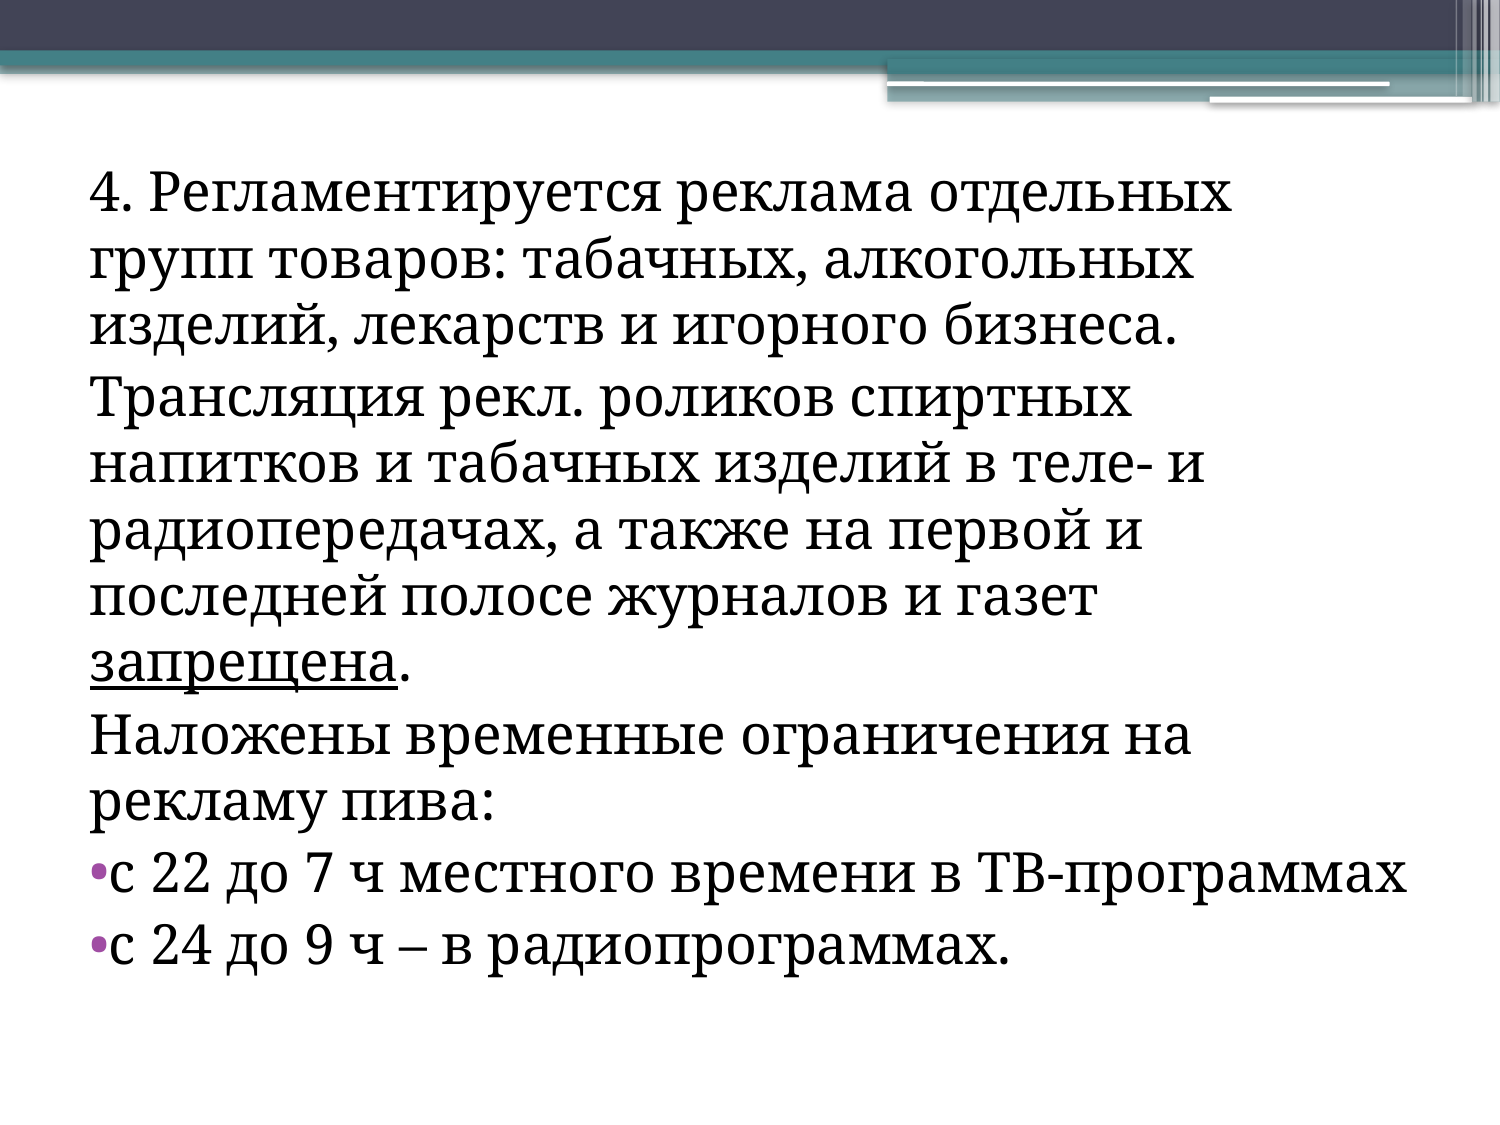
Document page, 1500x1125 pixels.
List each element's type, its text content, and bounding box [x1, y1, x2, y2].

list 4. Регламентируется реклама отдельных групп товаров: табачных, алкогольных изделий, лекарств и игорного бизнеса. Трансляция рекл. роликов спиртных напитков и табачных изделий в теле- и радиопередачах, а также на первой и последней полосе журналов и газет запрещена. Наложены временные ограничения на рекламу пива: с 22 до 7 ч местного времени в ТВ-программах с 24 до 9 ч – в радиопрограммах. [75, 149, 1425, 1047]
